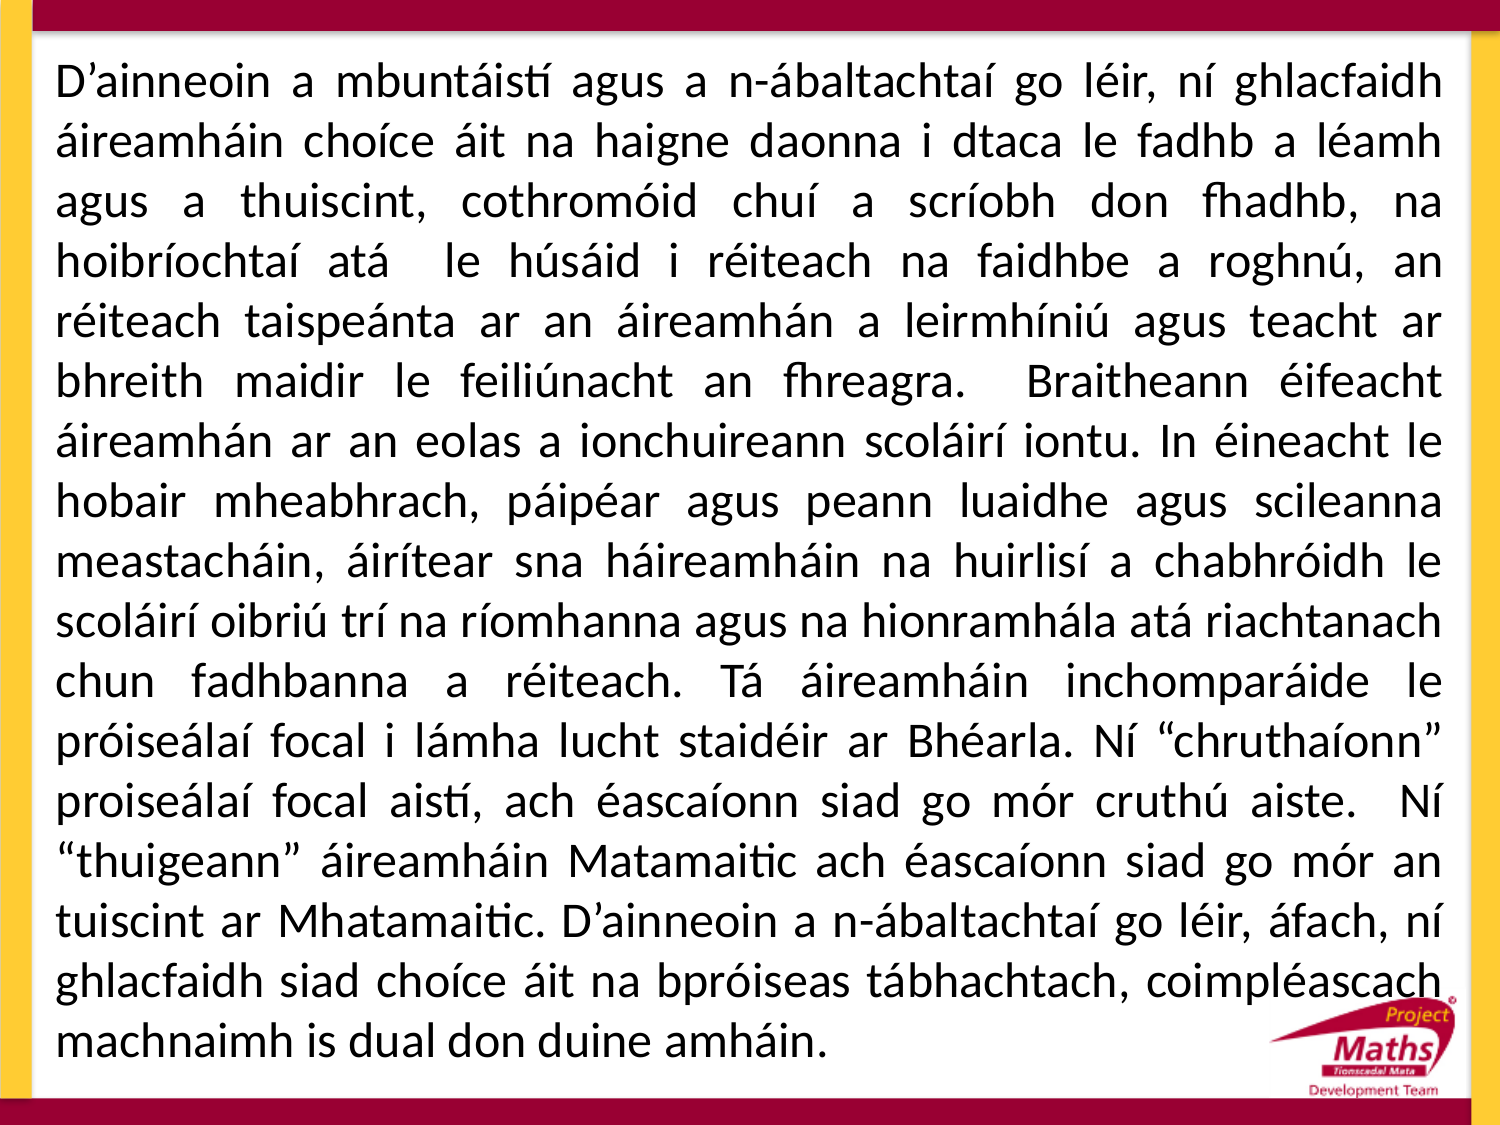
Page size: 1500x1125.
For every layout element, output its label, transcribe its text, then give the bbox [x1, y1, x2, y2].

picture [1269, 987, 1466, 1098]
text_box D’ainneoin a mbuntáistí agus a n-ábaltachtaí go léir, ní ghlacfaidh áireamháin choíce áit na haigne daonna i dtaca le fadhb a léamh agus a thuiscint, cothromóid chuí a scríobh don fhadhb, na hoibríochtaí atá le húsáid i réiteach na faidhbe a roghnú, an réiteach taispeánta ar an áireamhán a leirmhíniú agus teacht ar bhreith maidir le feiliúnacht an fhreagra. Braitheann éifeacht áireamhán ar an eolas a ionchuireann scoláirí iontu. In éineacht le hobair mheabhrach, páipéar agus peann luaidhe agus scileanna meastacháin, áirítear sna háireamháin na huirlisí a chabhróidh le scoláirí oibriú trí na ríomhanna agus na hionramhála atá riachtanach chun fadhbanna a réiteach. Tá áireamháin inchomparáide le próiseálaí focal i lámha lucht staidéir ar Bhéarla. Ní “chruthaíonn” proiseálaí focal aistí, ach éascaíonn siad go mór cruthú aiste. Ní “thuigeann” áireamháin Matamaitic ach éascaíonn siad go mór an tuiscint ar Mhatamaitic. D’ainneoin a n-ábaltachtaí go léir, áfach, ní ghlacfaidh siad choíce áit na bpróiseas tábhachtach, coimpléascach machnaimh is dual don duine amháin. [41, 39, 1459, 1075]
